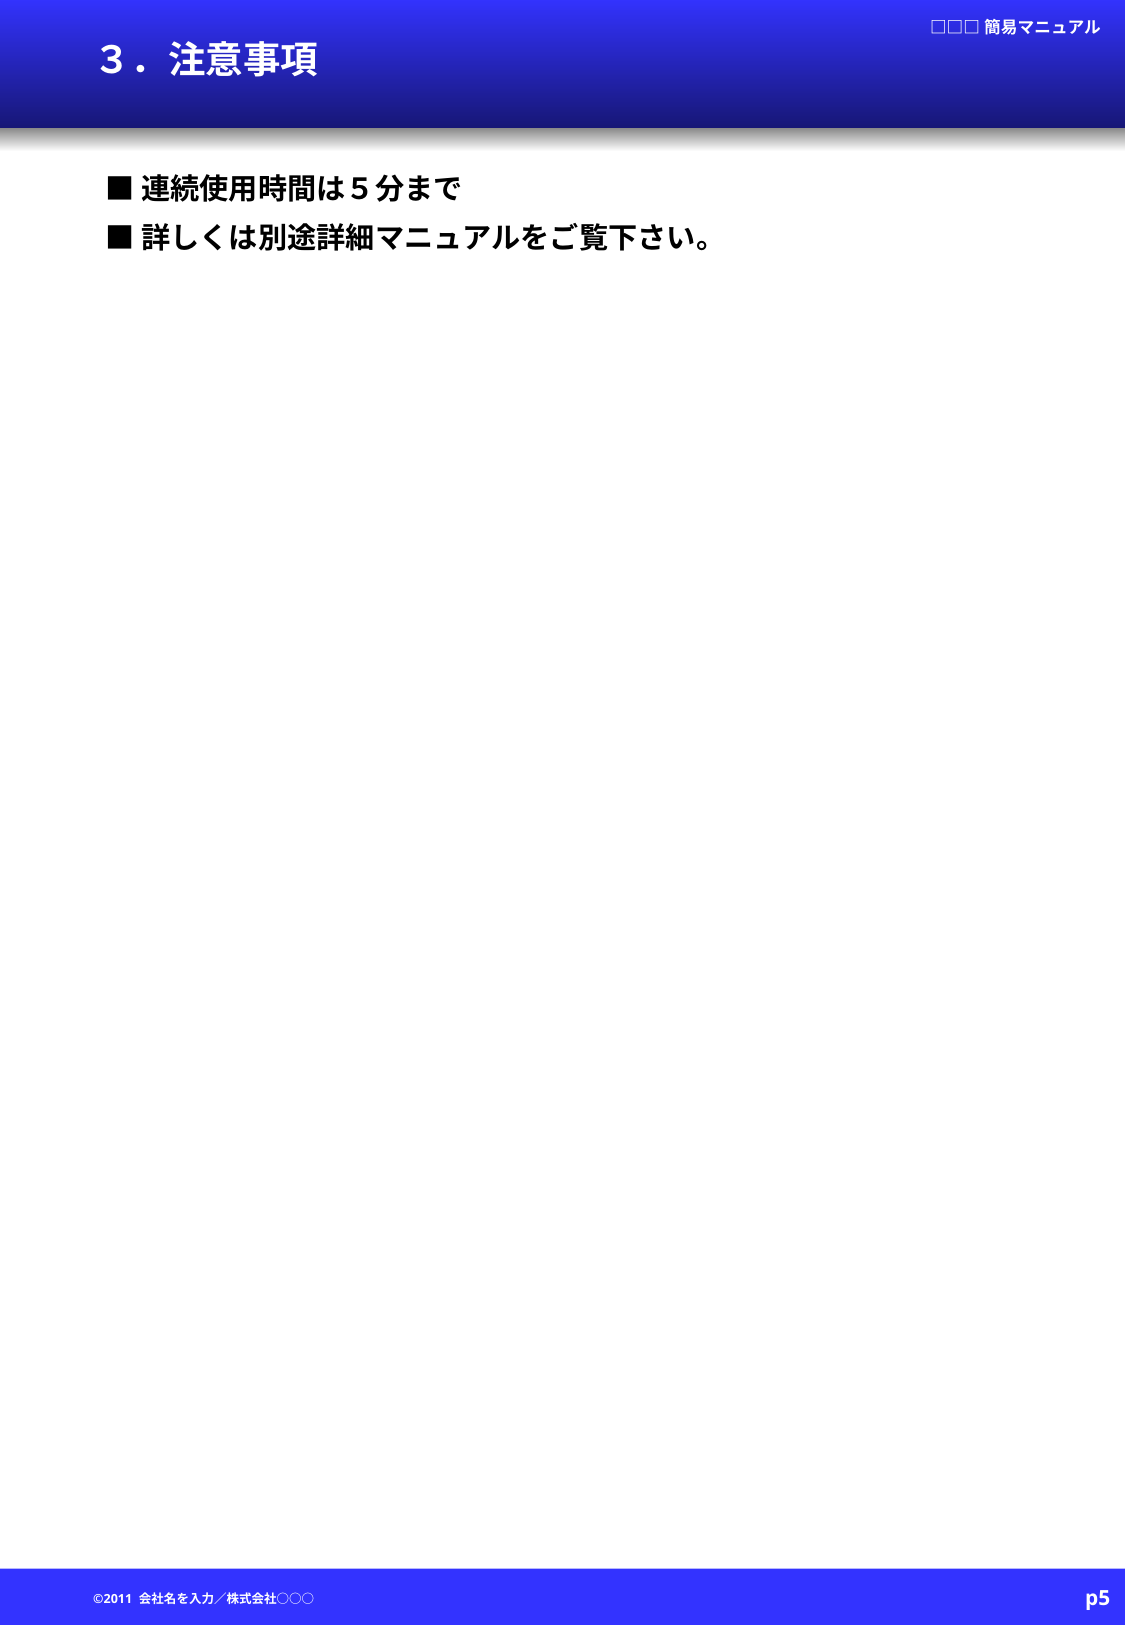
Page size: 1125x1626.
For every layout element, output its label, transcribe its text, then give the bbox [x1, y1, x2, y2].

title ３．注意事項 [78, 21, 740, 96]
slide_number p5 [862, 1577, 1125, 1625]
list ■連続使用時間は５分まで ■詳しくは別途詳細マニュアルをご覧下さい。 [90, 162, 1059, 1545]
